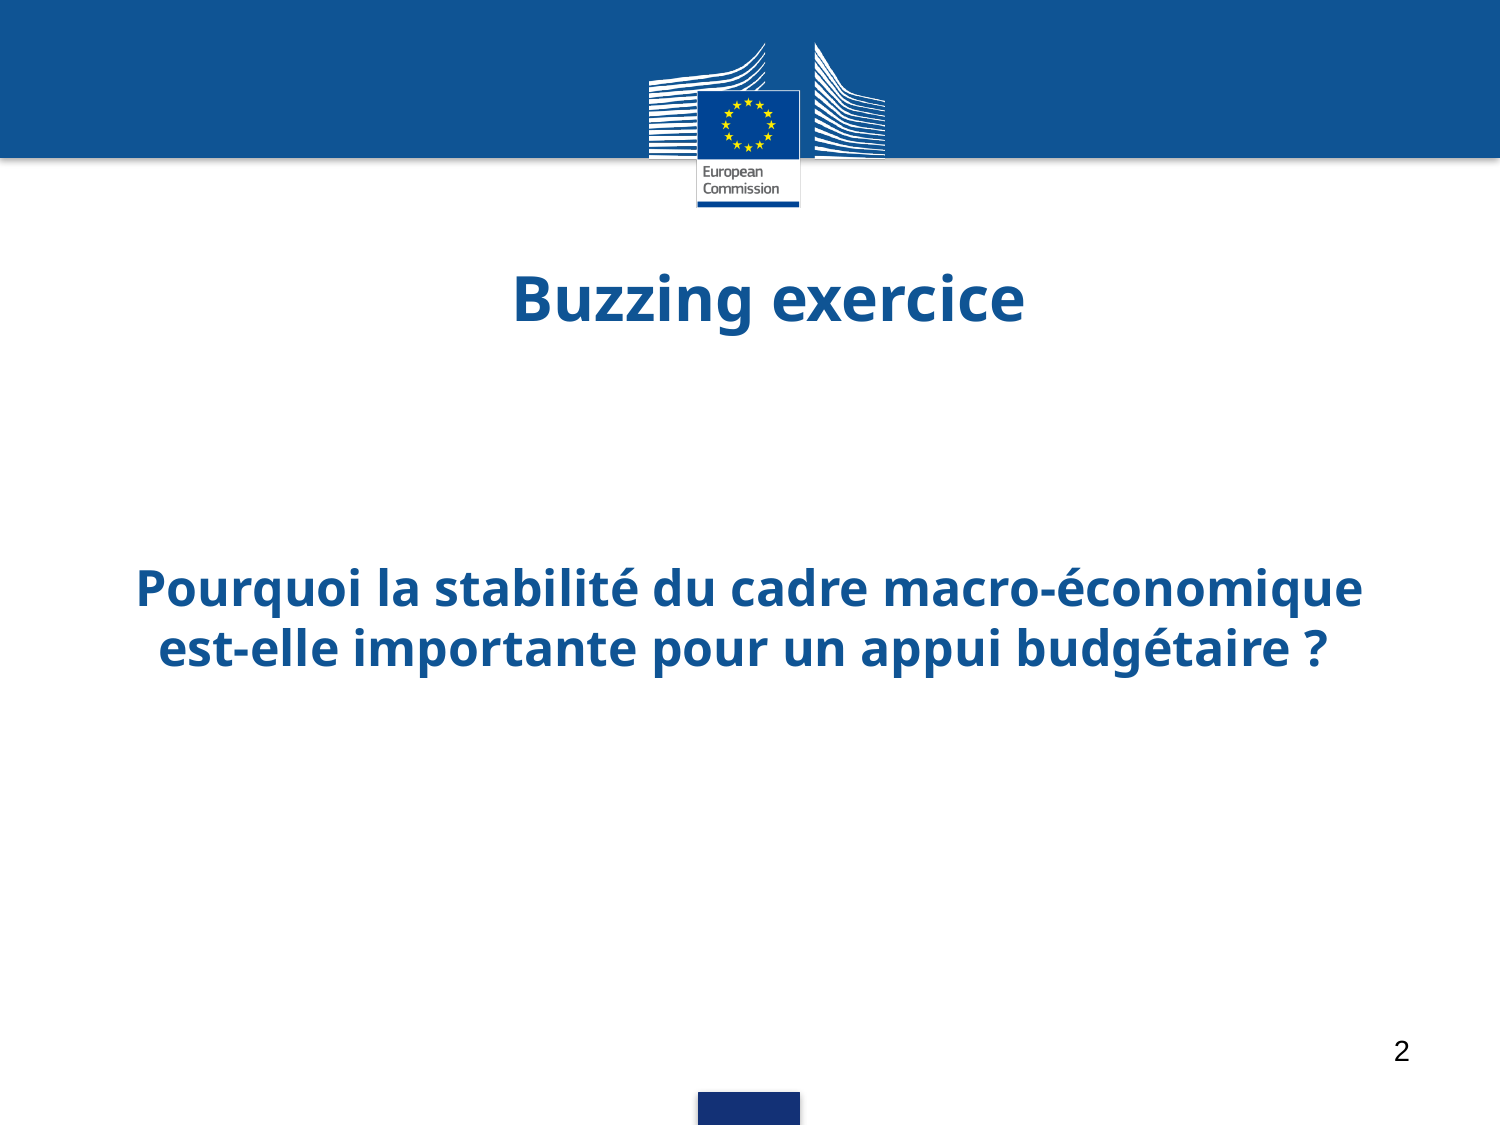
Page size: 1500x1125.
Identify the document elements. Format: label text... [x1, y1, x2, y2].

list Pourquoi la stabilité du cadre macro-économique est-elle importante pour un appui budgétaire ? [74, 408, 1426, 988]
title Buzzing exercice [64, 219, 1416, 374]
picture [649, 42, 885, 208]
slide_number 2 [1074, 1024, 1425, 1103]
